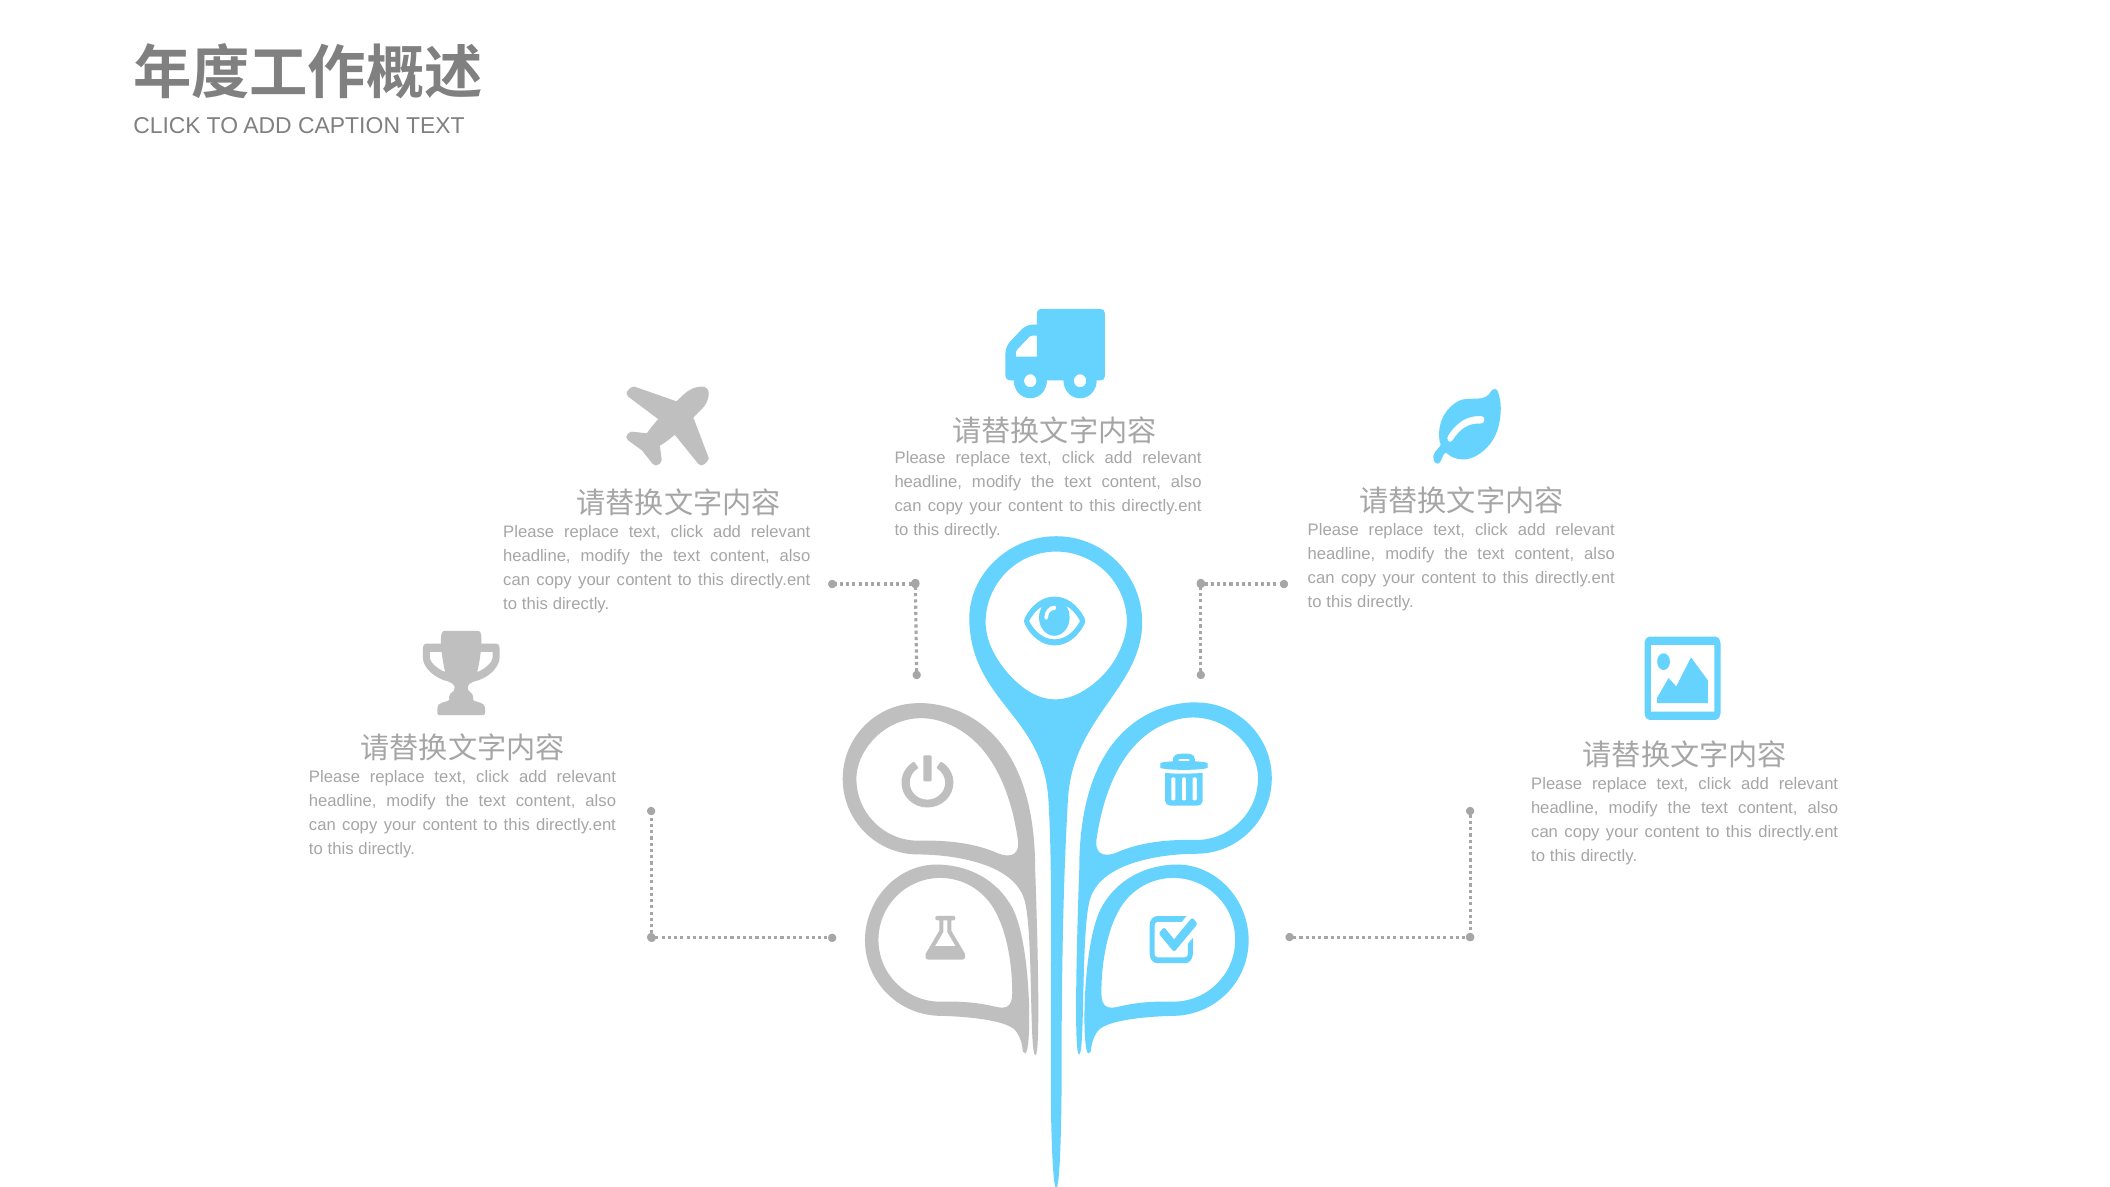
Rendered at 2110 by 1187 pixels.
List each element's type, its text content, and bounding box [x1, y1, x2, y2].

text_box CLICK TO ADD CAPTION TEXT [133, 110, 513, 138]
text_box 年度工作概述 [133, 35, 513, 106]
text_box Please replace text, click add relevant headline, modify the text content, also can copy your content to this directly.ent to this directly. [1307, 514, 1616, 611]
text_box Please replace text, click add relevant headline, modify the text content, also can copy your content to this directly.ent to this directly. [308, 762, 617, 859]
text_box Please replace text, click add relevant headline, modify the text content, also can copy your content to this directly.ent to this directly. [503, 517, 811, 613]
text_box [1433, 389, 1501, 464]
text_box [422, 630, 500, 716]
text_box Please replace text, click add relevant headline, modify the text content, also can copy your content to this directly.ent to this directly. [894, 443, 1203, 539]
text_box [1644, 636, 1721, 720]
text_box 请替换文字内容 [1359, 475, 1564, 514]
text_box 请替换文字内容 [360, 722, 566, 762]
text_box [626, 386, 709, 466]
text_box 请替换文字内容 [952, 405, 1158, 443]
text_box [967, 536, 1143, 1187]
text_box 请替换文字内容 [1582, 729, 1788, 768]
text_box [1072, 694, 1272, 1057]
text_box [842, 694, 1043, 1058]
text_box 请替换文字内容 [576, 477, 782, 517]
text_box [1005, 308, 1105, 399]
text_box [864, 862, 1032, 1054]
text_box Please replace text, click add relevant headline, modify the text content, also can copy your content to this directly.ent to this directly. [1531, 768, 1839, 865]
